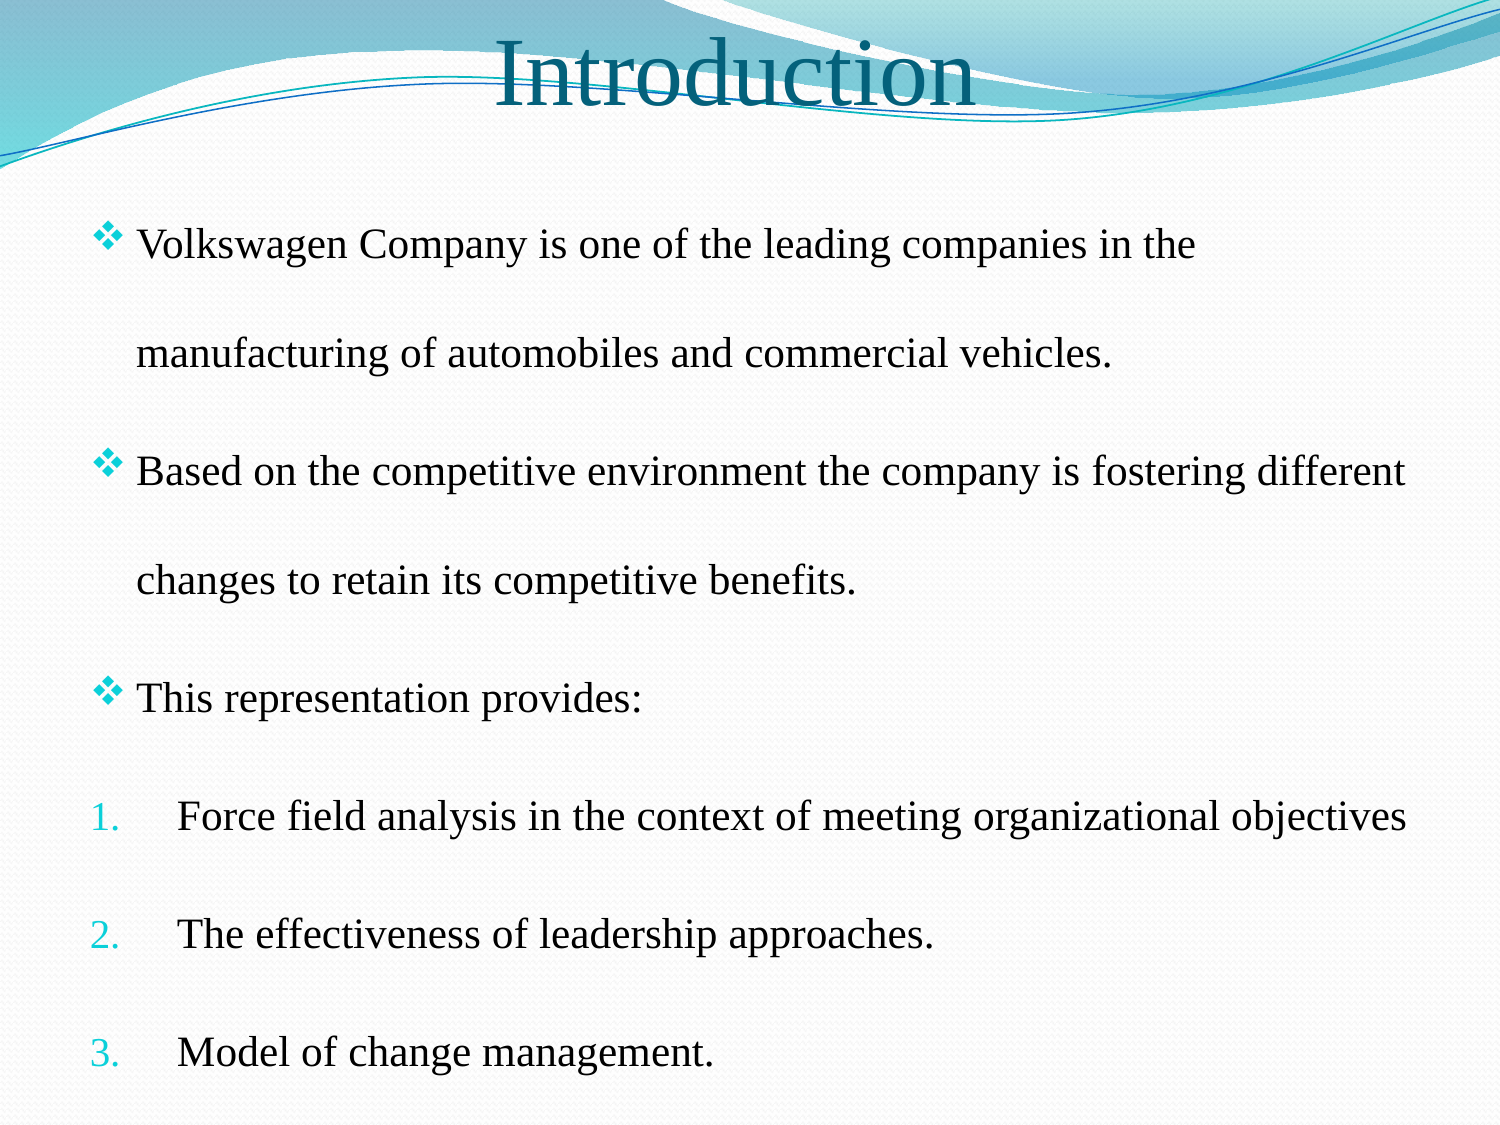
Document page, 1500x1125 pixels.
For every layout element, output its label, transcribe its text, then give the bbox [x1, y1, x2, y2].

list Volkswagen Company is one of the leading companies in the manufacturing of automobiles and commercial vehicles. Based on the competitive environment the company is fostering different changes to retain its competitive benefits. This representation provides: Force field analysis in the context of meeting organizational objectives The effectiveness of leadership approaches. Model of change management. [75, 149, 1425, 1125]
title Introduction [72, 0, 1423, 125]
